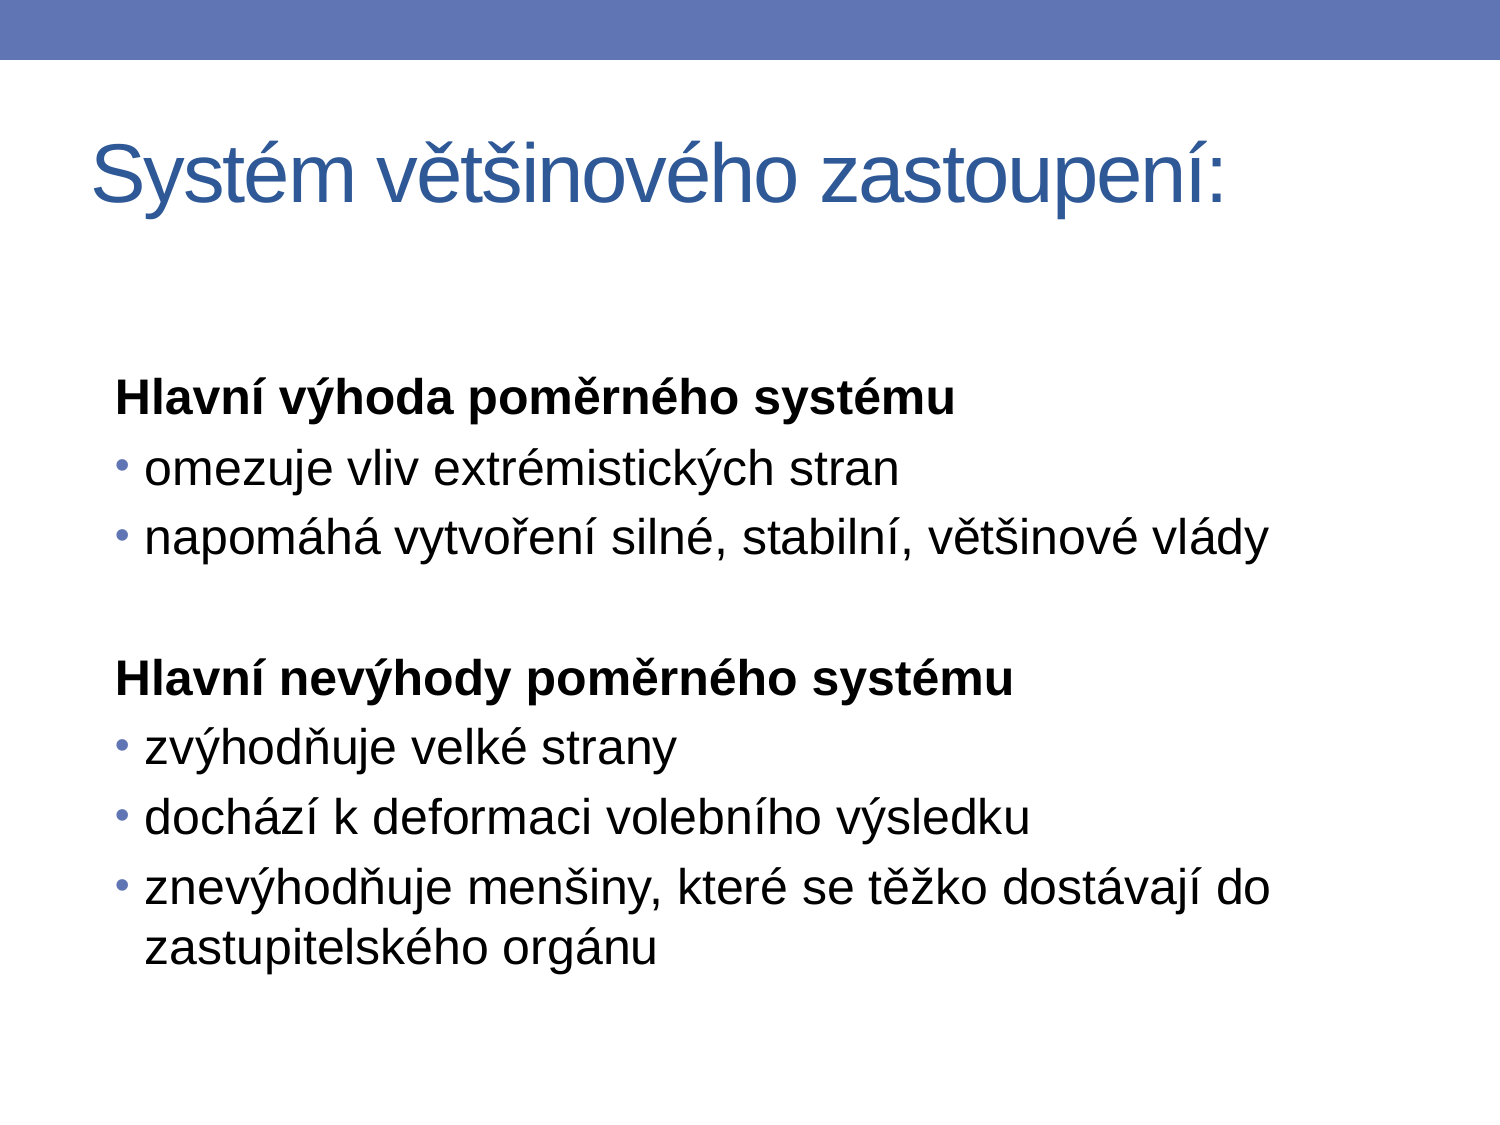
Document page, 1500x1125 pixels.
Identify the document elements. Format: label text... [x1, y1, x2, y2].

list [75, 262, 1425, 1063]
text_box Hlavní výhoda poměrného systému omezuje vliv extrémistických stran napomáhá vytvoření silné, stabilní, většinové vlády Hlavní nevýhody poměrného systému zvýhodňuje velké strany dochází k deformaci volebního výsledku znevýhodňuje menšiny, které se těžko dostávají do zastupitelského orgánu [99, 287, 1450, 1088]
title Systém většinového zastoupení: [75, 87, 1425, 250]
